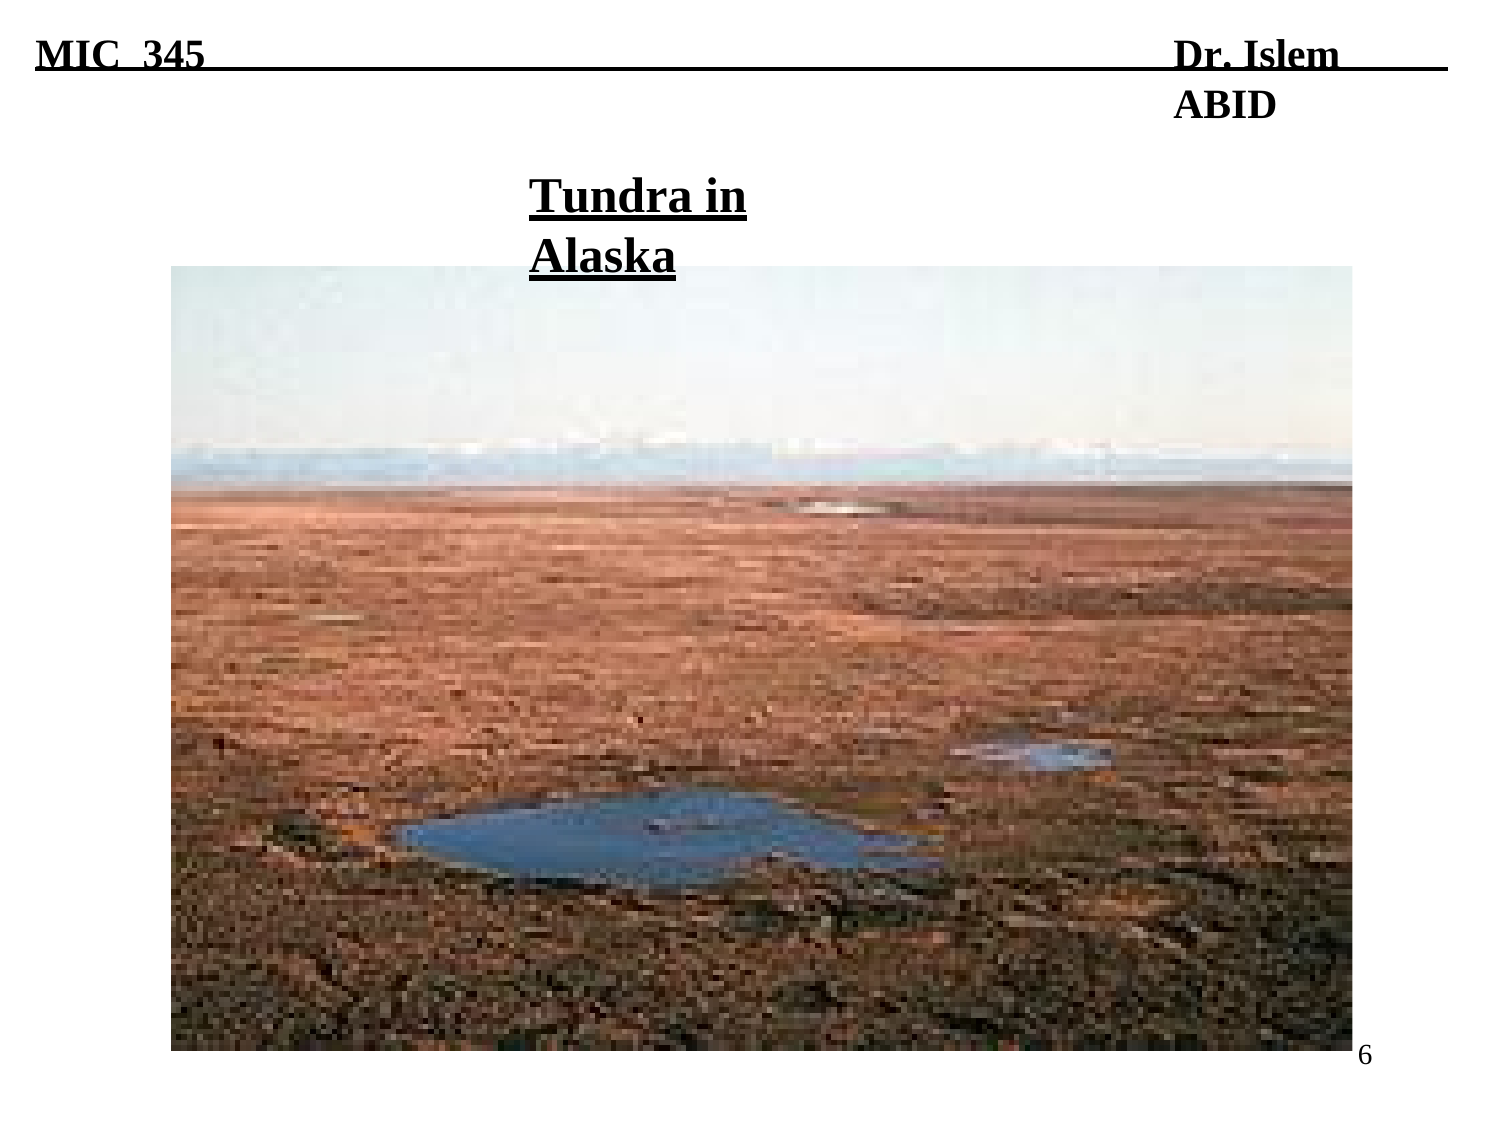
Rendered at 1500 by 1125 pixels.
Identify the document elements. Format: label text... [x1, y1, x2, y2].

slide_number 6 [1341, 1035, 1377, 1125]
text_box Dr. Islem ABID [1171, 26, 1451, 127]
text_box Tundra in Alaska [526, 162, 902, 283]
text_box MIC 345 [33, 27, 207, 78]
text_box [171, 266, 1353, 1051]
